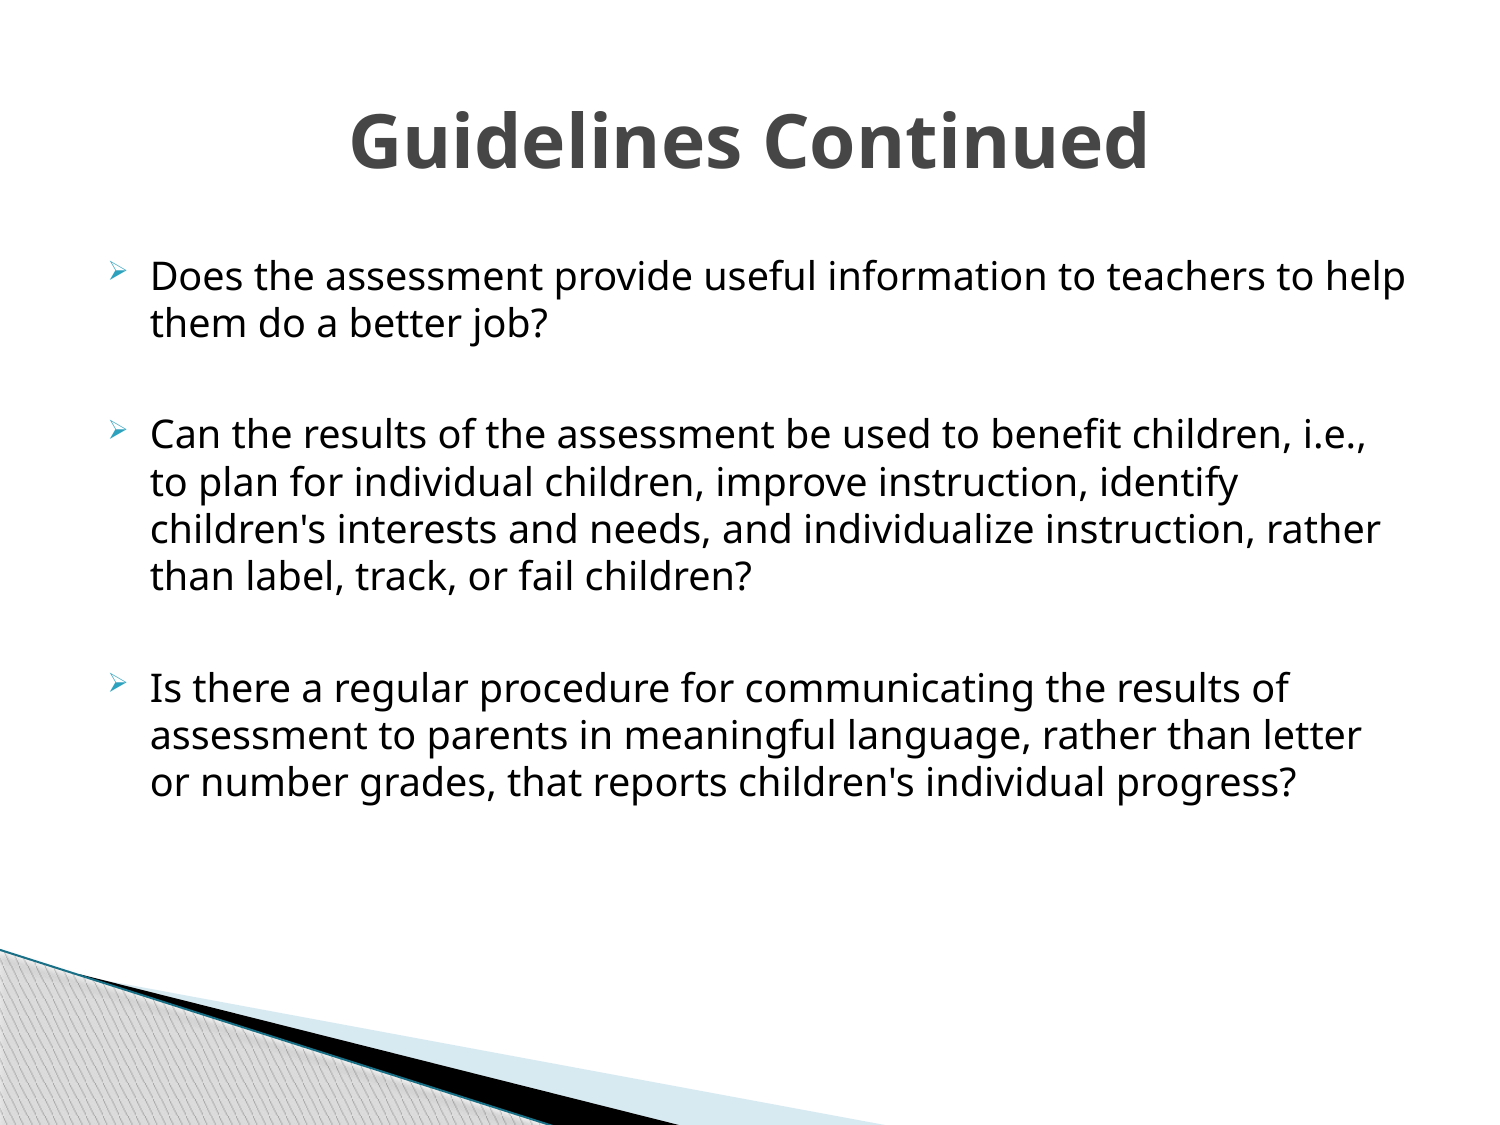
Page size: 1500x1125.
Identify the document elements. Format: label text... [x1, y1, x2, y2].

list Does the assessment provide useful information to teachers to help them do a better job? Can the results of the assessment be used to benefit children, i.e., to plan for individual children, improve instruction, identify children's interests and needs, and individualize instruction, rather than label, track, or fail children? Is there a regular procedure for communicating the results of assessment to parents in meaningful language, rather than letter or number grades, that reports children's individual progress? [75, 243, 1425, 986]
title Guidelines Continued [75, 45, 1425, 233]
